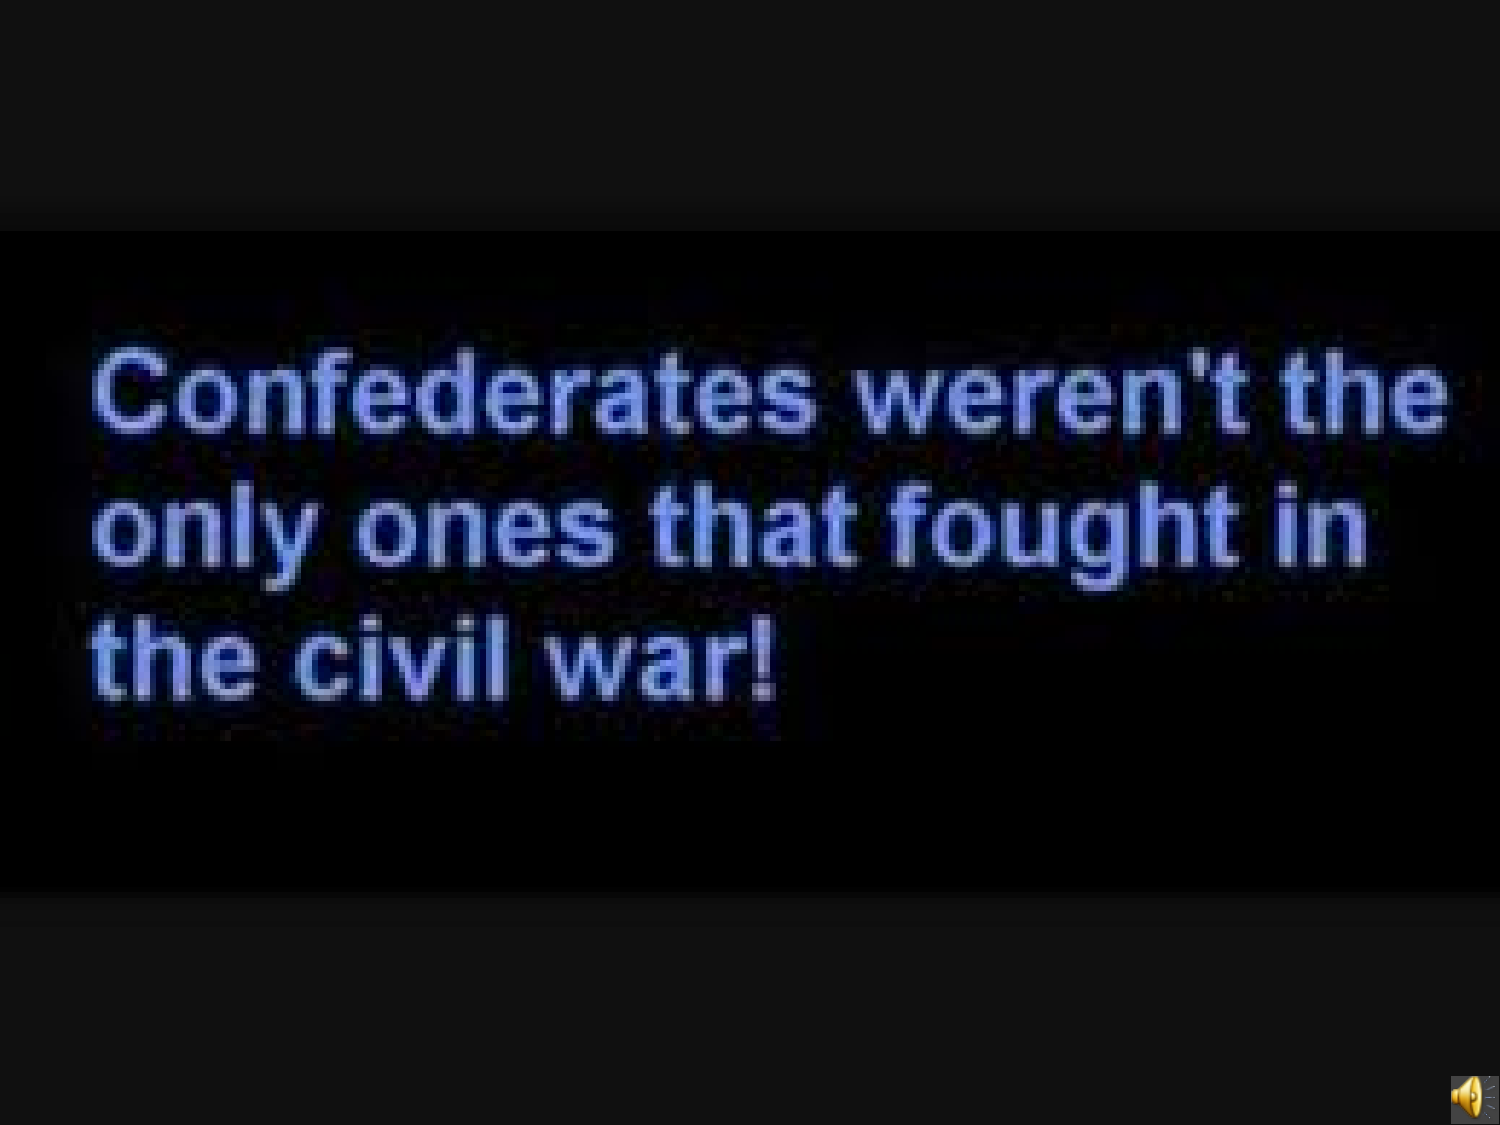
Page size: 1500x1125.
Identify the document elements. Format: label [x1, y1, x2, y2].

picture [1449, 1074, 1500, 1125]
list [0, 0, 1500, 1125]
